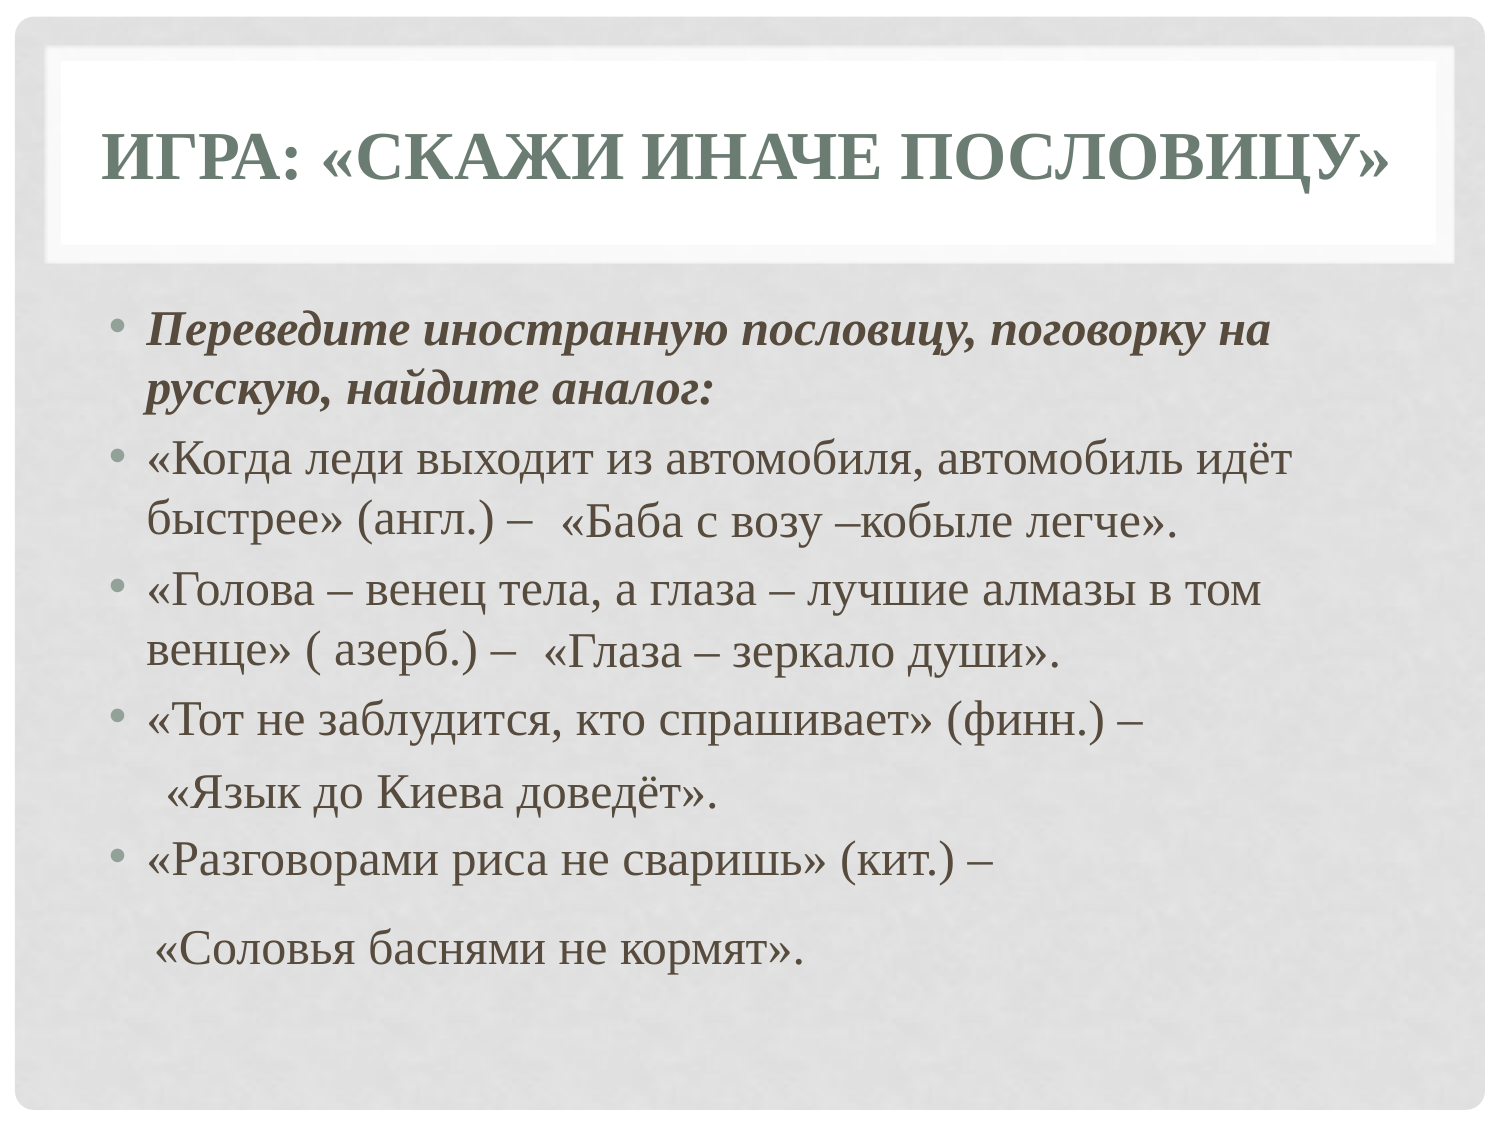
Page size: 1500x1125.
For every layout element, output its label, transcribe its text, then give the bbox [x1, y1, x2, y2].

text_box «Глаза – зеркало души». [528, 609, 1077, 685]
title Игра: «Скажи иначе пословицу» [69, 66, 1425, 238]
text_box «Баба с возу –кобыле легче». [545, 479, 1194, 555]
text_box «Язык до Киева доведёт». [150, 751, 734, 827]
text_box «Соловья баснями не кормят». [139, 907, 821, 983]
list Переведите иностранную пословицу, поговорку на русскую, найдите аналог: «Когда леди выходит из автомобиля, автомобиль идёт быстрее» (англ.) – «Голова – венец тела, а глаза – лучшие алмазы в том венце» ( азерб.) – «Тот не заблудится, кто спрашивает» (финн.) – «Разговорами риса не сваришь» (кит.) – [75, 287, 1425, 1005]
